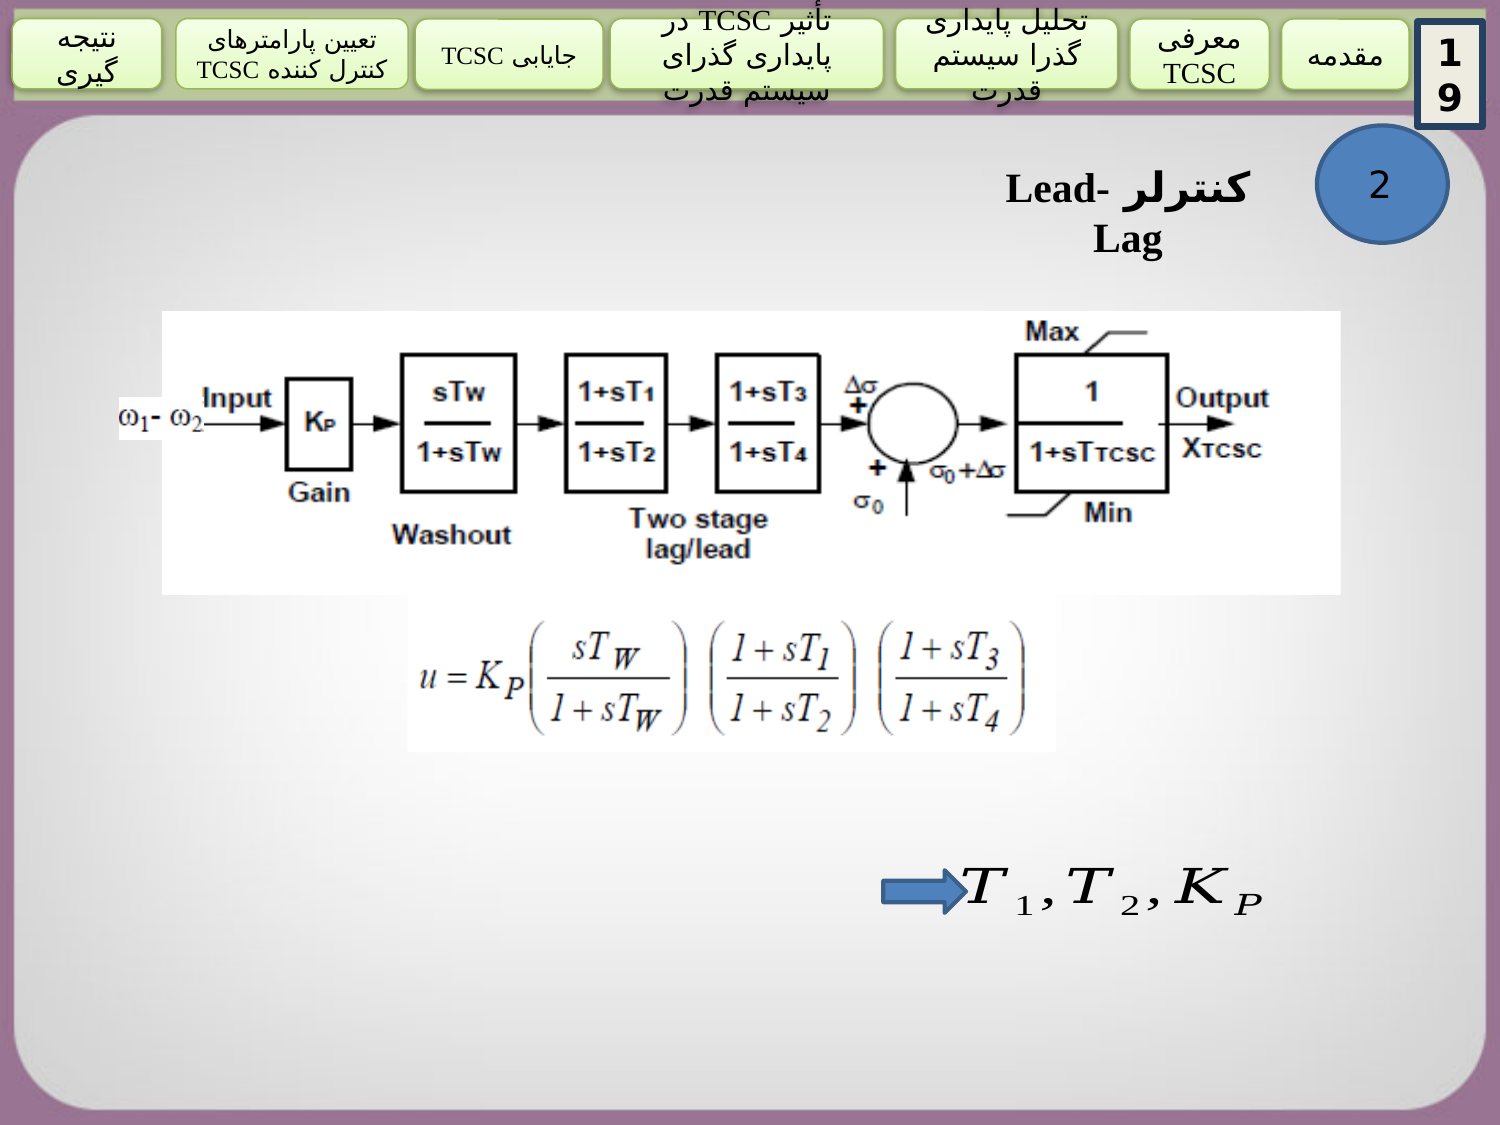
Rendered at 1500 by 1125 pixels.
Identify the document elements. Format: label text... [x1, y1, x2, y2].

text_box تحلیل پایداری گذرا سیستم قدرت [894, 17, 1119, 90]
picture [0, 0, 1500, 1125]
text_box 2 [1360, 153, 1407, 214]
text_box تأثیر TCSC در پایداری گذرای سیستم قدرت [609, 17, 885, 90]
text_box نتیجه گیری [11, 17, 163, 90]
text_box تعیین پارامترهای کنترل کننده TCSC [175, 17, 410, 90]
text_box جایابی TCSC [414, 18, 604, 91]
text_box کنترلر Lead-Lag [974, 153, 1282, 269]
text_box [881, 868, 969, 915]
text_box مقدمه [1280, 18, 1410, 91]
text_box [1314, 123, 1450, 245]
text_box 19 [1417, 21, 1483, 127]
text_box معرفی TCSC [1129, 18, 1271, 91]
